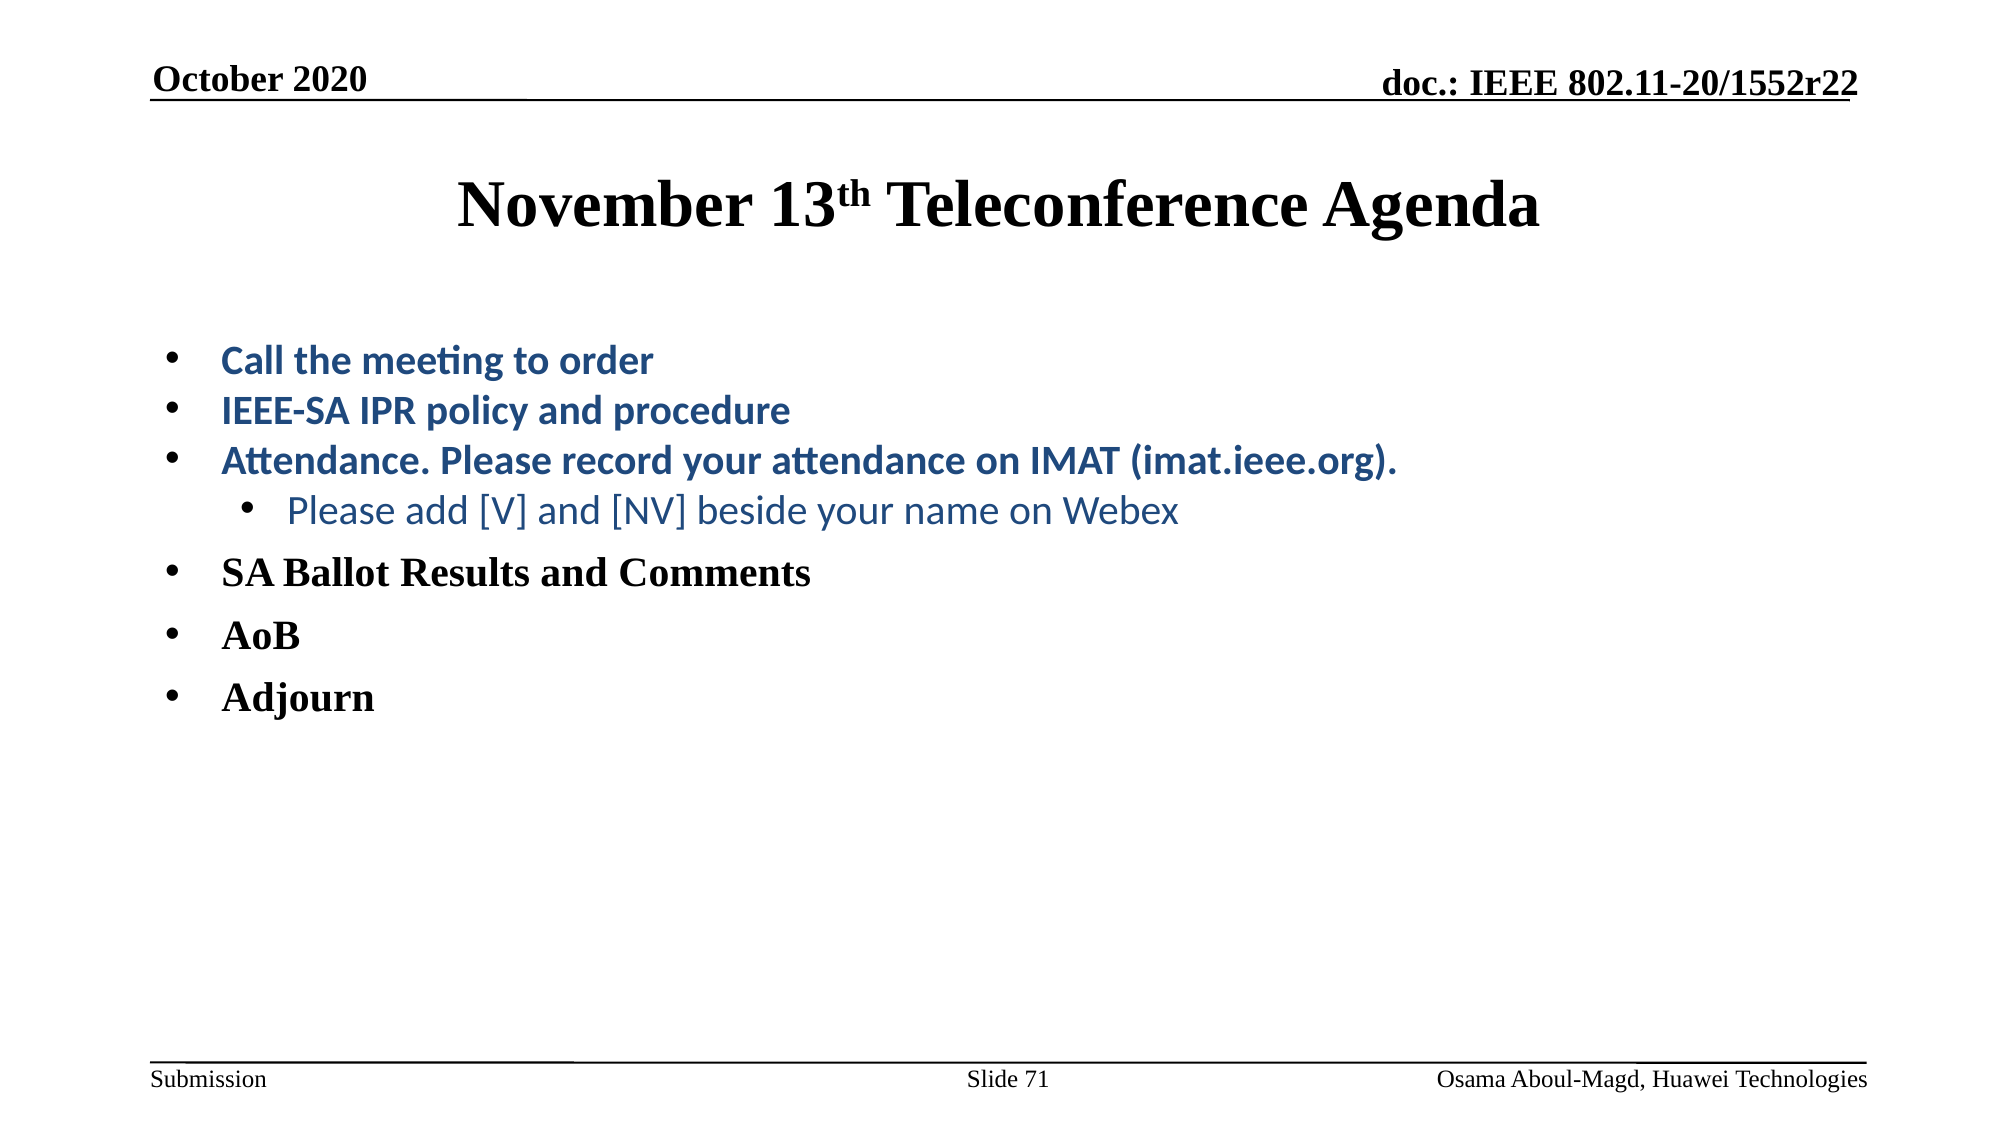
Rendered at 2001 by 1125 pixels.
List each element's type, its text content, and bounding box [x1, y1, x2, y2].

list Call the meeting to order IEEE-SA IPR policy and procedure Attendance. Please record your attendance on IMAT (imat.ieee.org). Please add [V] and [NV] beside your name on Webex SA Ballot Results and Comments AoB Adjourn [149, 324, 1850, 1000]
slide_number Slide 71 [950, 1061, 1067, 1123]
title November 13th Teleconference Agenda [149, 112, 1850, 288]
footer Osama Aboul-Magd, Huawei Technologies [1171, 1061, 1869, 1093]
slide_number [152, 54, 563, 100]
